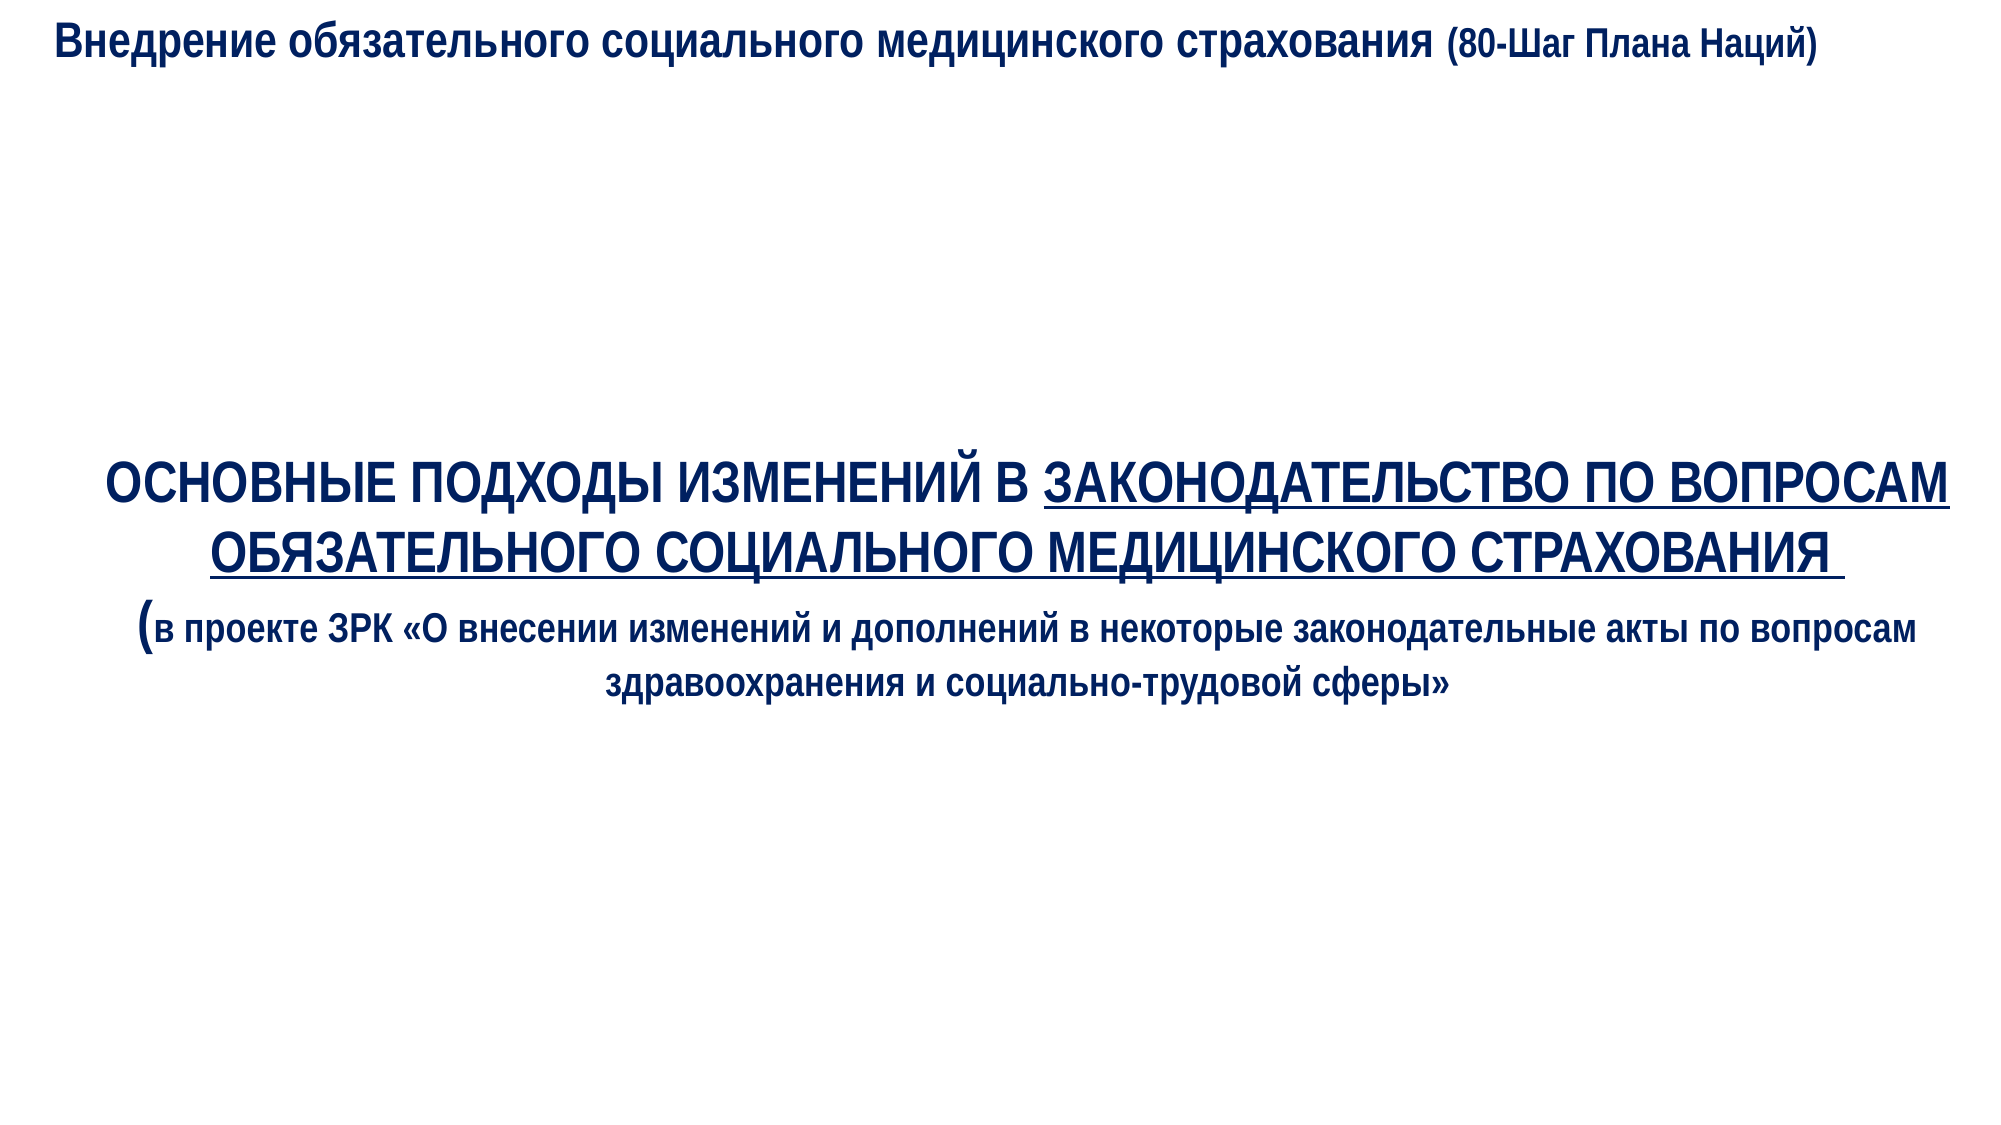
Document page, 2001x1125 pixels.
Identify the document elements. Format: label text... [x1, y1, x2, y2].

text_box Внедрение обязательного социального медицинского страхования (80-Шаг Плана Наций) [39, 0, 2000, 75]
text_box ОСНОВНЫЕ ПОДХОДЫ ИЗМЕНЕНИЙ В ЗАКОНОДАТЕЛЬСТВО ПО ВОПРОСАМ ОБЯЗАТЕЛЬНОГО СОЦИАЛЬНОГО МЕДИЦИНСКОГО СТРАХОВАНИЯ (в проекте ЗРК «О внесении изменений и дополнений в некоторые законодательные акты по вопросам здравоохранения и социально-трудовой сферы» [84, 437, 1971, 712]
